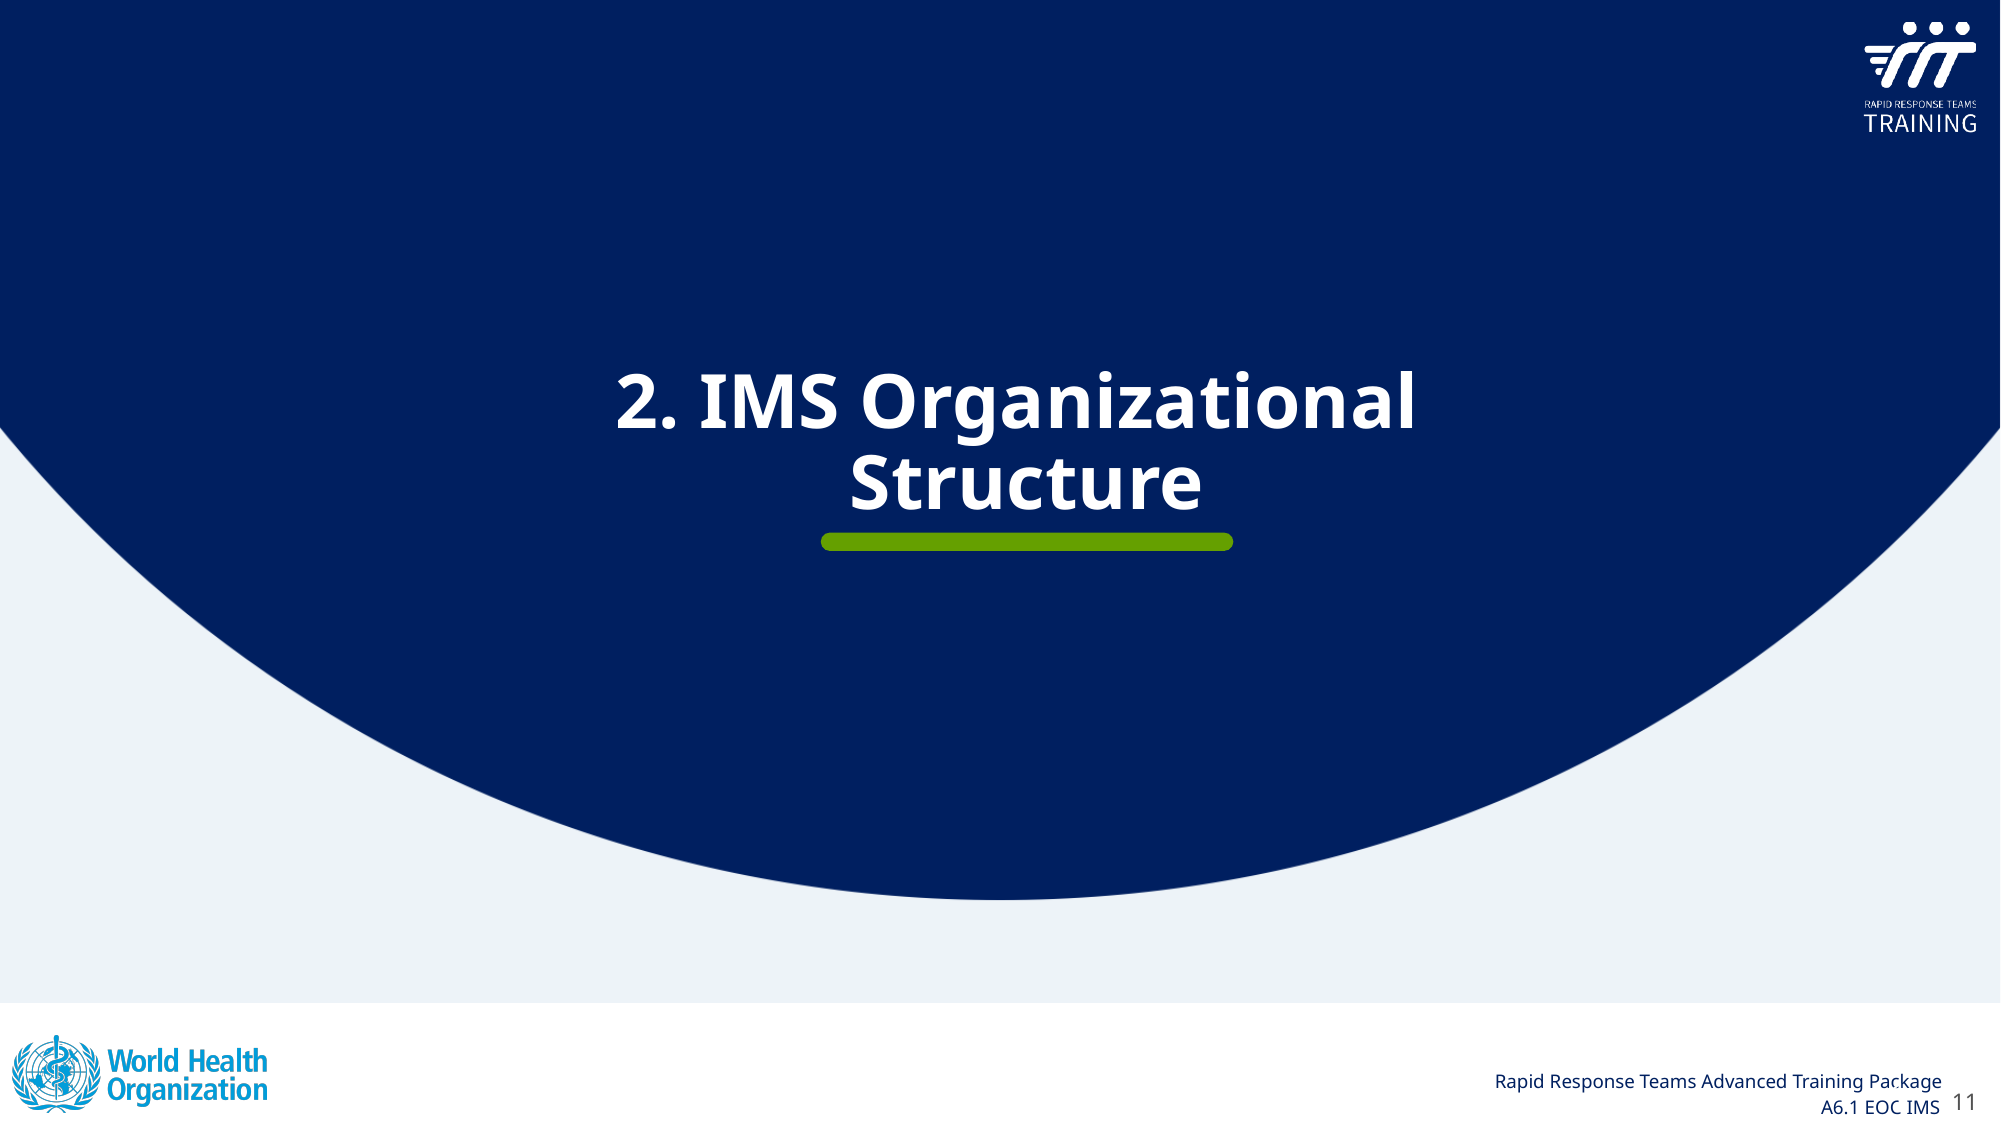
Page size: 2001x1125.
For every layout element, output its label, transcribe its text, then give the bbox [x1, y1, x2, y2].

picture [58, 1050, 64, 1058]
picture [12, 1083, 48, 1113]
picture [12, 1035, 267, 1113]
slide_number 11 [1882, 1037, 1930, 1092]
picture [0, 0, 2001, 1003]
list 2. IMS Organizational Structure [95, 290, 1959, 599]
